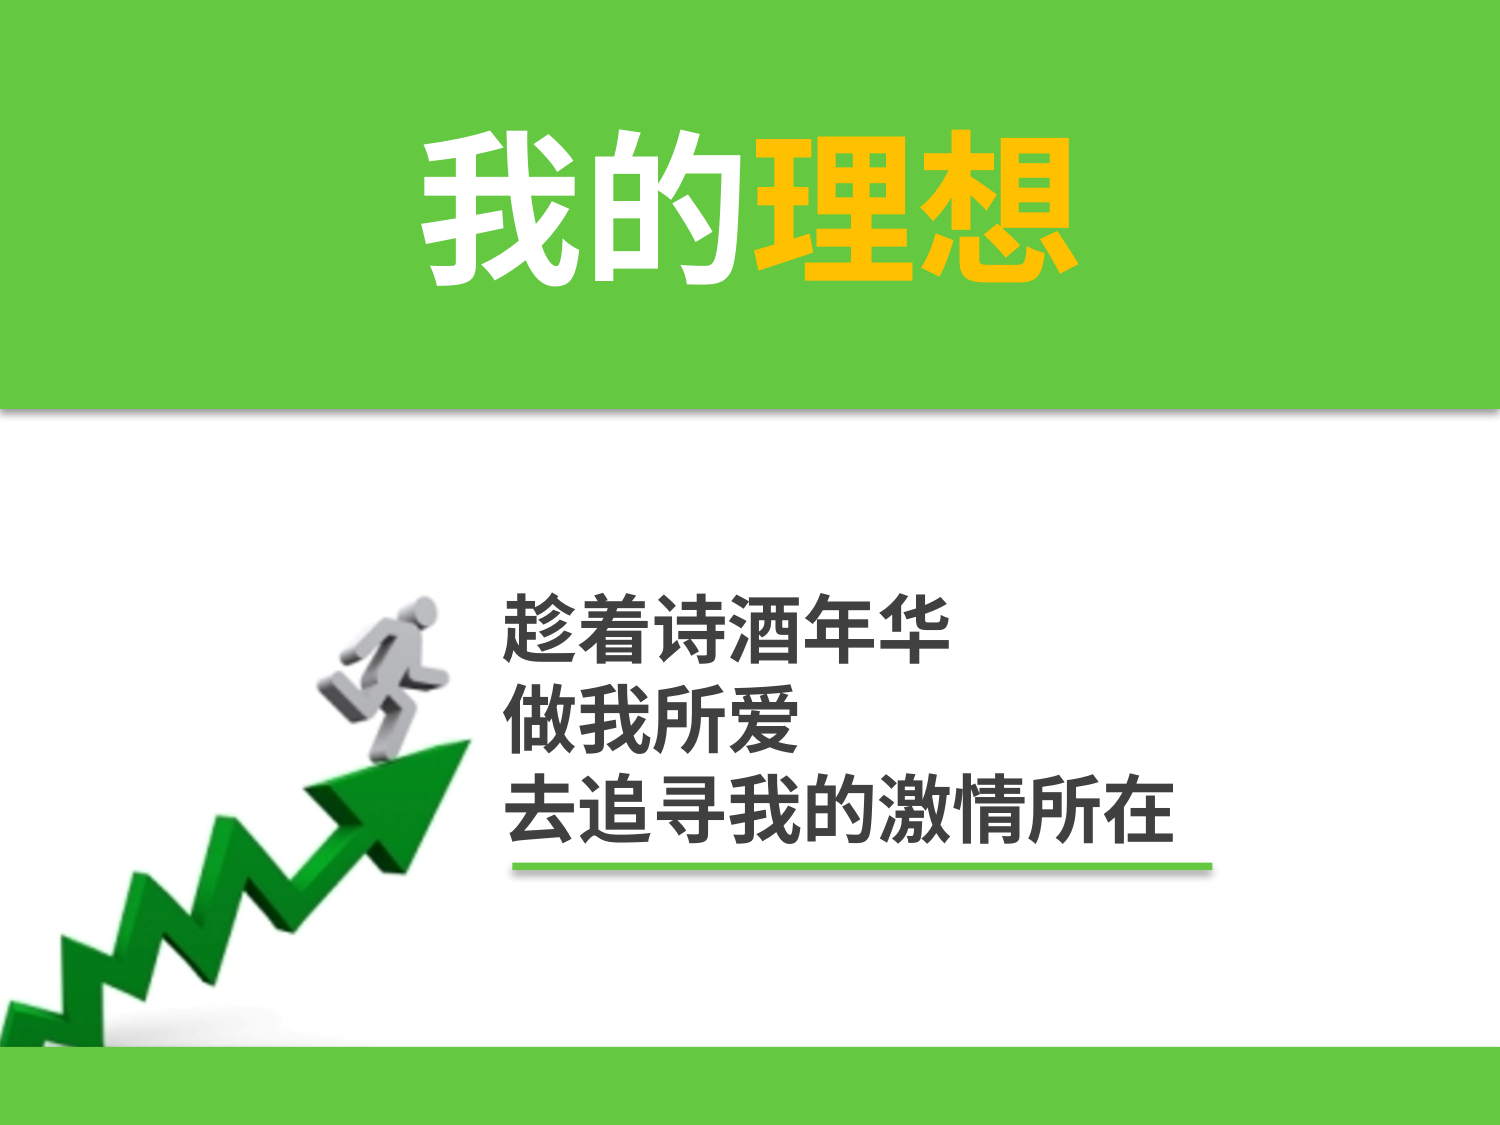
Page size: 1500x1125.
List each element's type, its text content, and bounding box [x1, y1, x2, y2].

text_box [0, 1045, 1500, 1125]
text_box [522, 861, 1214, 872]
picture [0, 549, 514, 1049]
text_box 我的理想 [0, 0, 1500, 411]
text_box 趁着诗酒年华 做我所爱 去追寻我的激情所在 [522, 574, 1363, 860]
